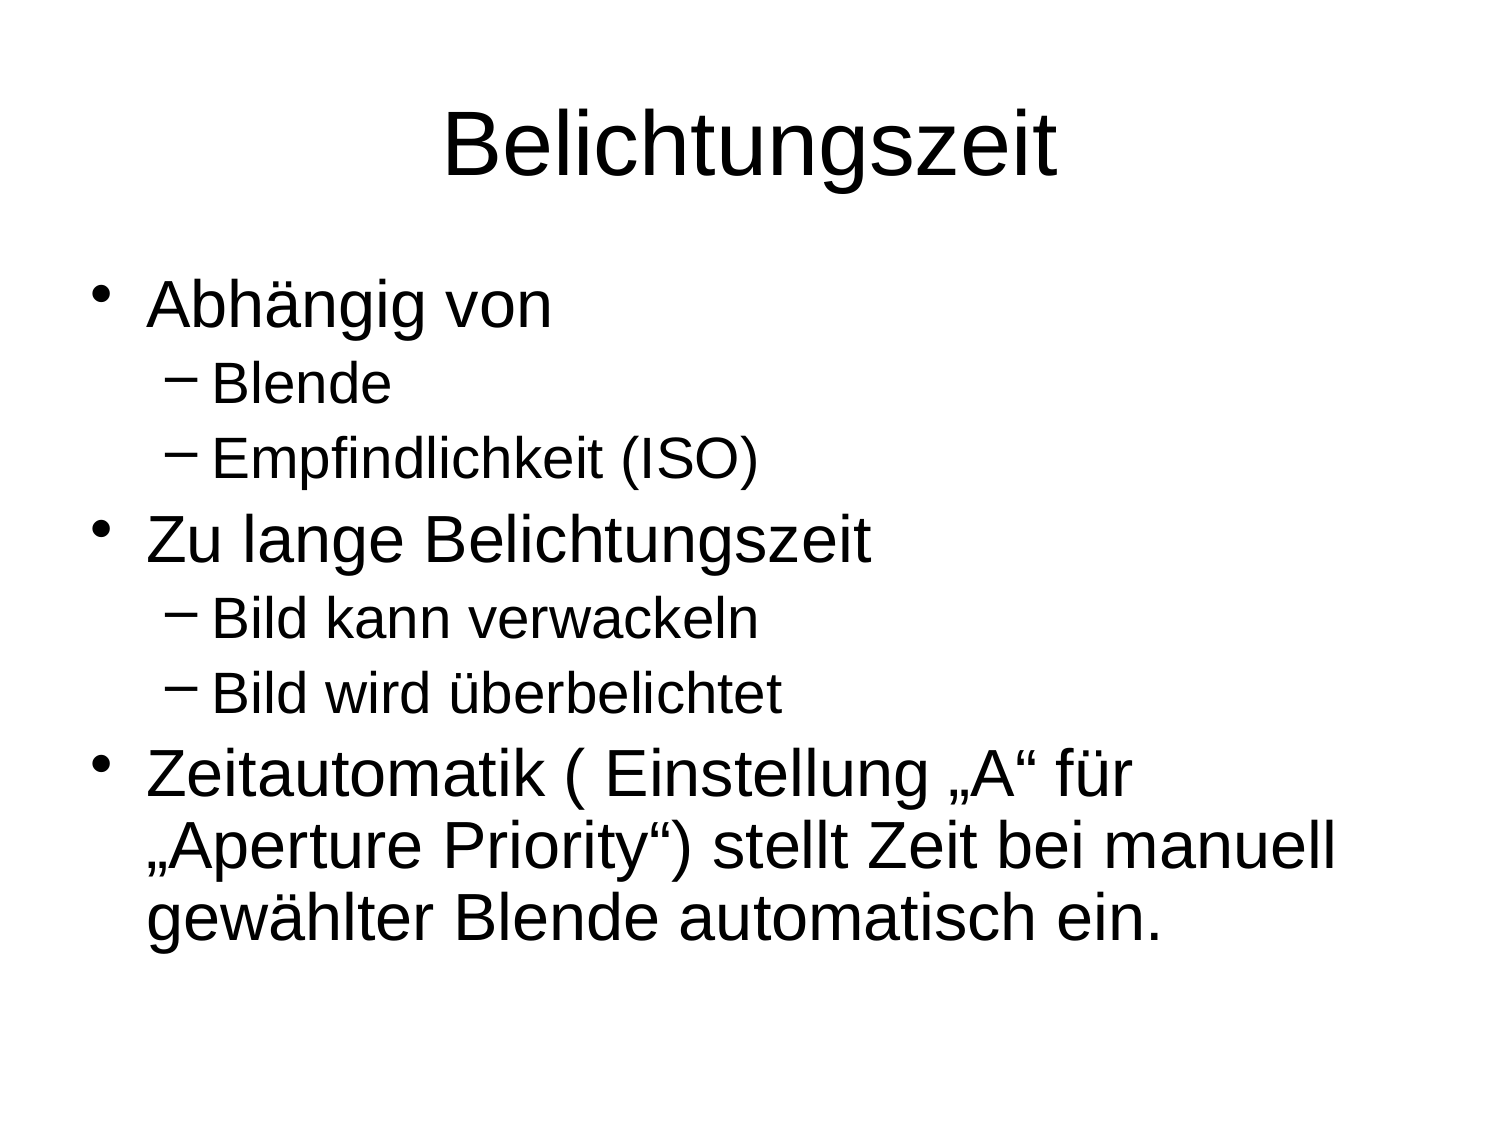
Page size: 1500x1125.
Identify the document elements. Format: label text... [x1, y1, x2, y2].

list Abhängig von Blende Empfindlichkeit (ISO) Zu lange Belichtungszeit Bild kann verwackeln Bild wird überbelichtet Zeitautomatik ( Einstellung „A“ für „Aperture Priority“) stellt Zeit bei manuell gewählter Blende automatisch ein. [75, 262, 1425, 1005]
title Belichtungszeit [75, 45, 1425, 233]
